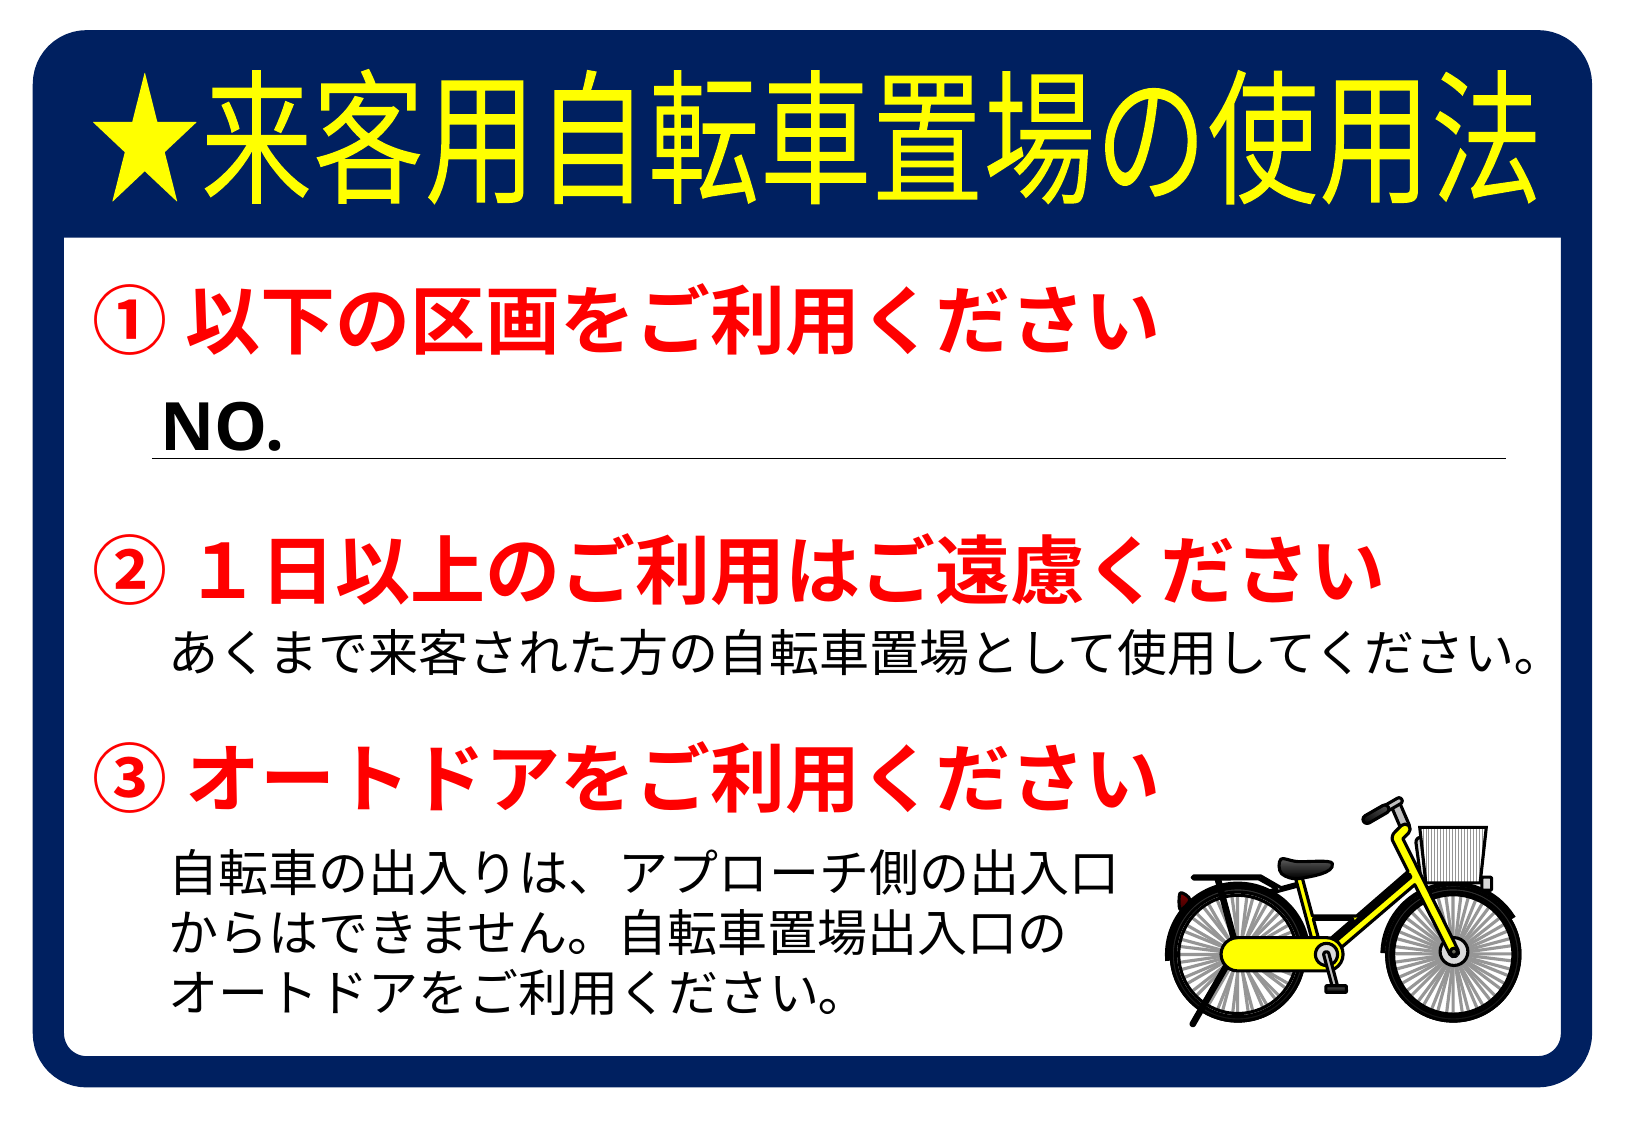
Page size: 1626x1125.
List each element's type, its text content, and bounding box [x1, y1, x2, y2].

text_box [46, 72, 1579, 1074]
text_box ③オートドアをご利用ください [77, 724, 1487, 830]
text_box [48, 38, 1584, 240]
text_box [1166, 801, 1525, 1032]
text_box ②１日以上のご利用はご遠慮ください [77, 516, 1602, 622]
text_box 自転車の出入りは、アプローチ側の出入口からはできません。自転車置場出入口のオートドアをご利用ください｡ [153, 833, 1138, 1029]
text_box あくまで来客された方の自転車置場として使用してください｡ [153, 614, 1602, 689]
text_box ①以下の区画をご利用ください [77, 266, 1507, 372]
text_box NO. [145, 376, 1602, 471]
